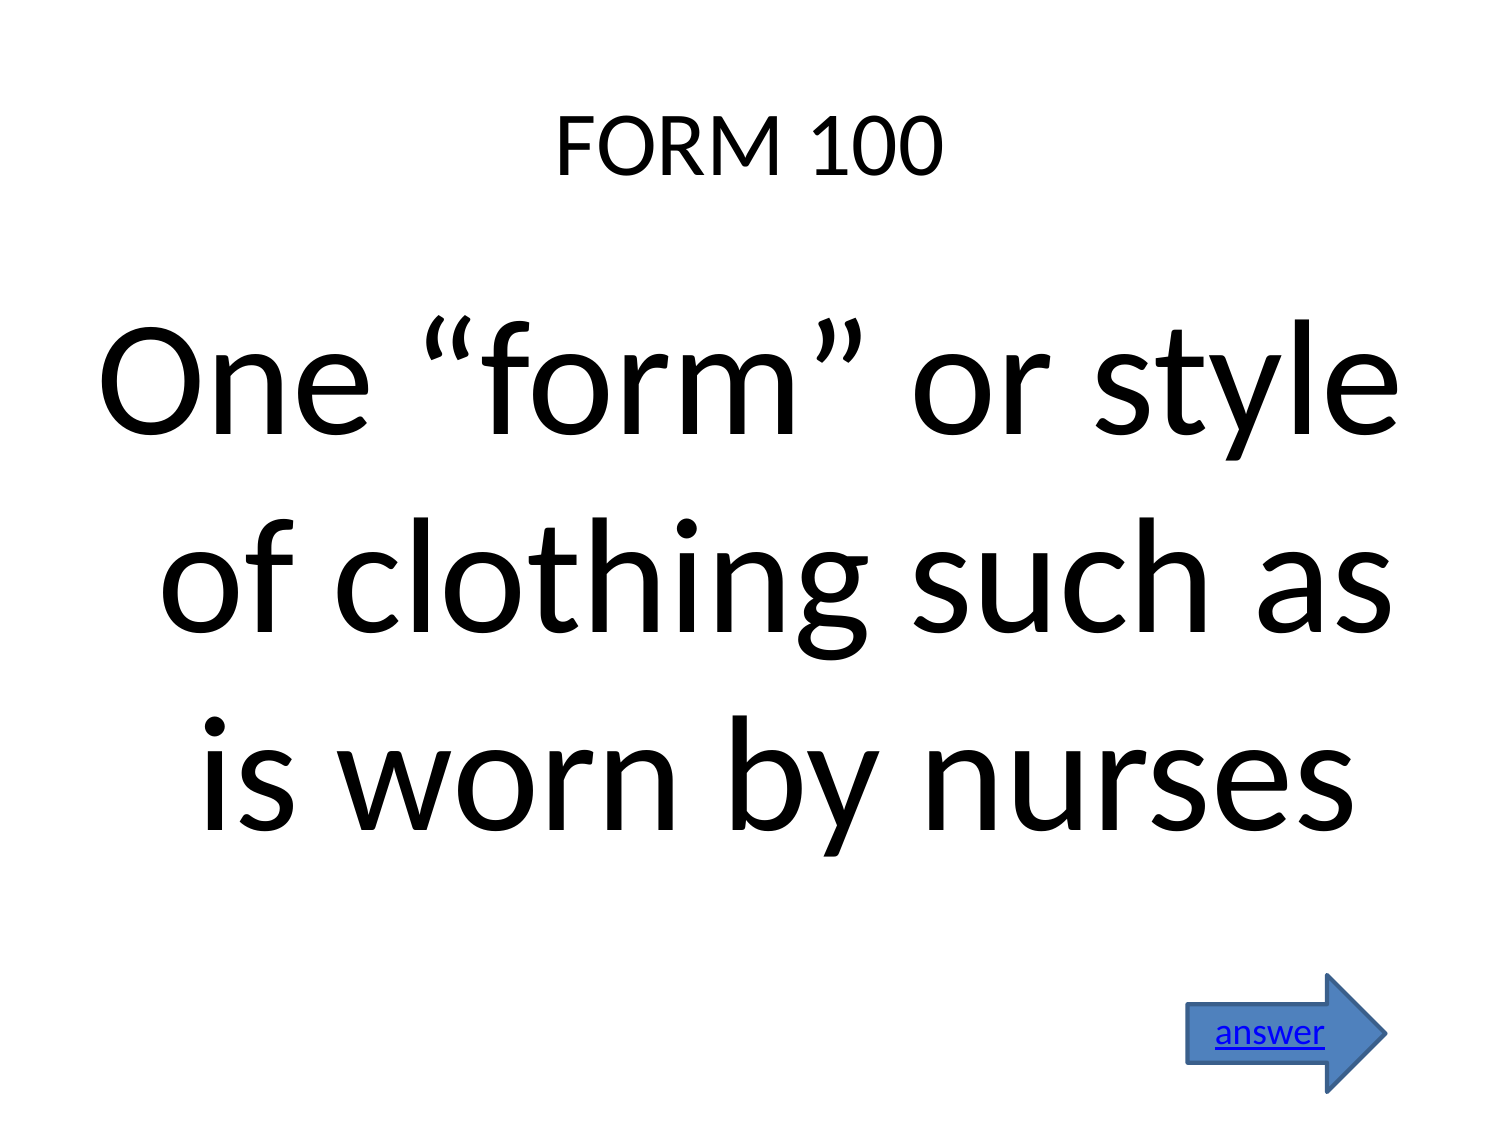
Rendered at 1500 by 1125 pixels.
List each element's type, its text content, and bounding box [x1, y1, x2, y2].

text_box [1185, 1002, 1362, 1094]
text_box answer [1200, 999, 1400, 1060]
title FORM 100 [75, 45, 1425, 233]
list One “form” or style of clothing such as is worn by nurses [75, 262, 1425, 1005]
text_box [1324, 973, 1354, 999]
